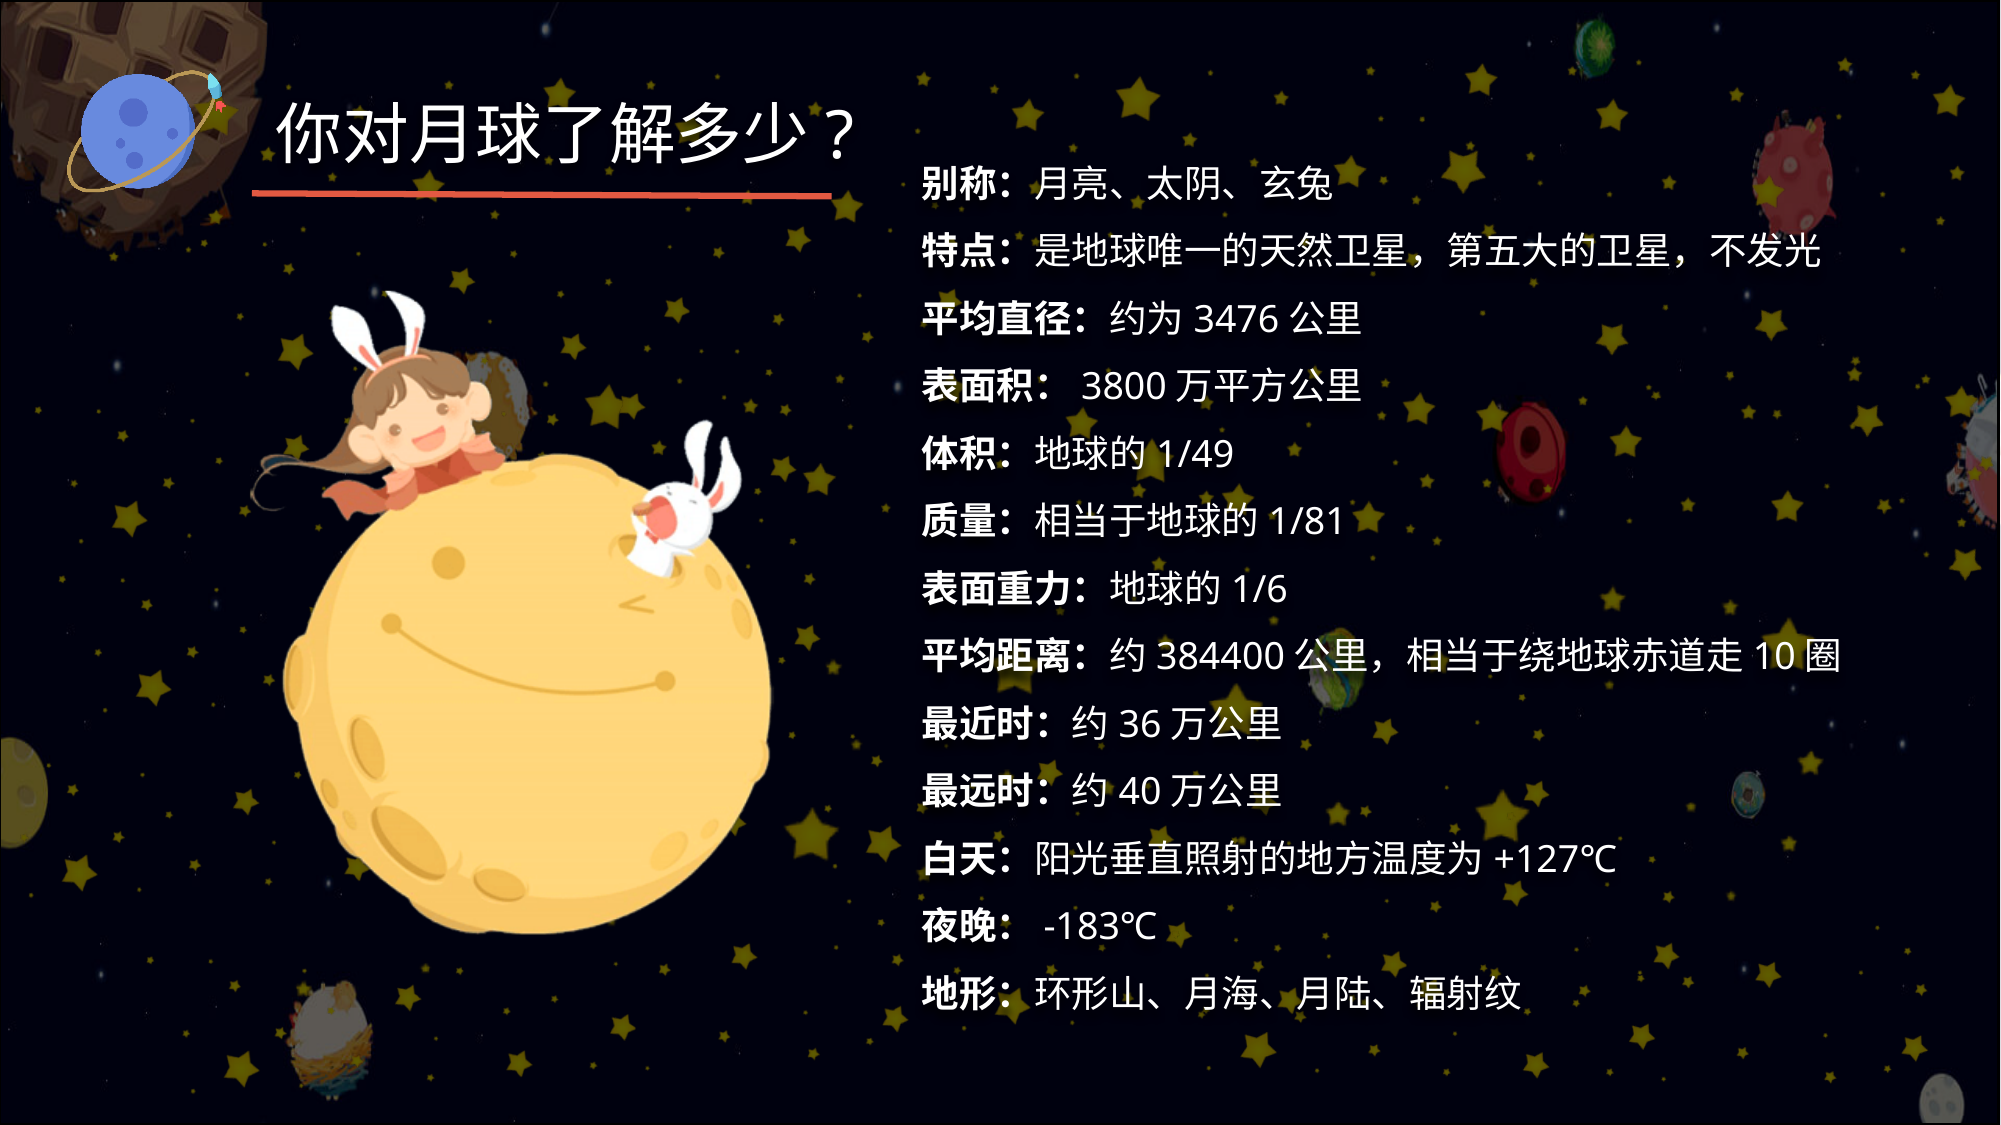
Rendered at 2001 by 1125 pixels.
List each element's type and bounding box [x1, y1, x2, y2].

text_box [0, 26, 984, 230]
text_box [0, 0, 2000, 13]
picture [197, 222, 828, 1004]
text_box [0, 16, 2000, 1117]
